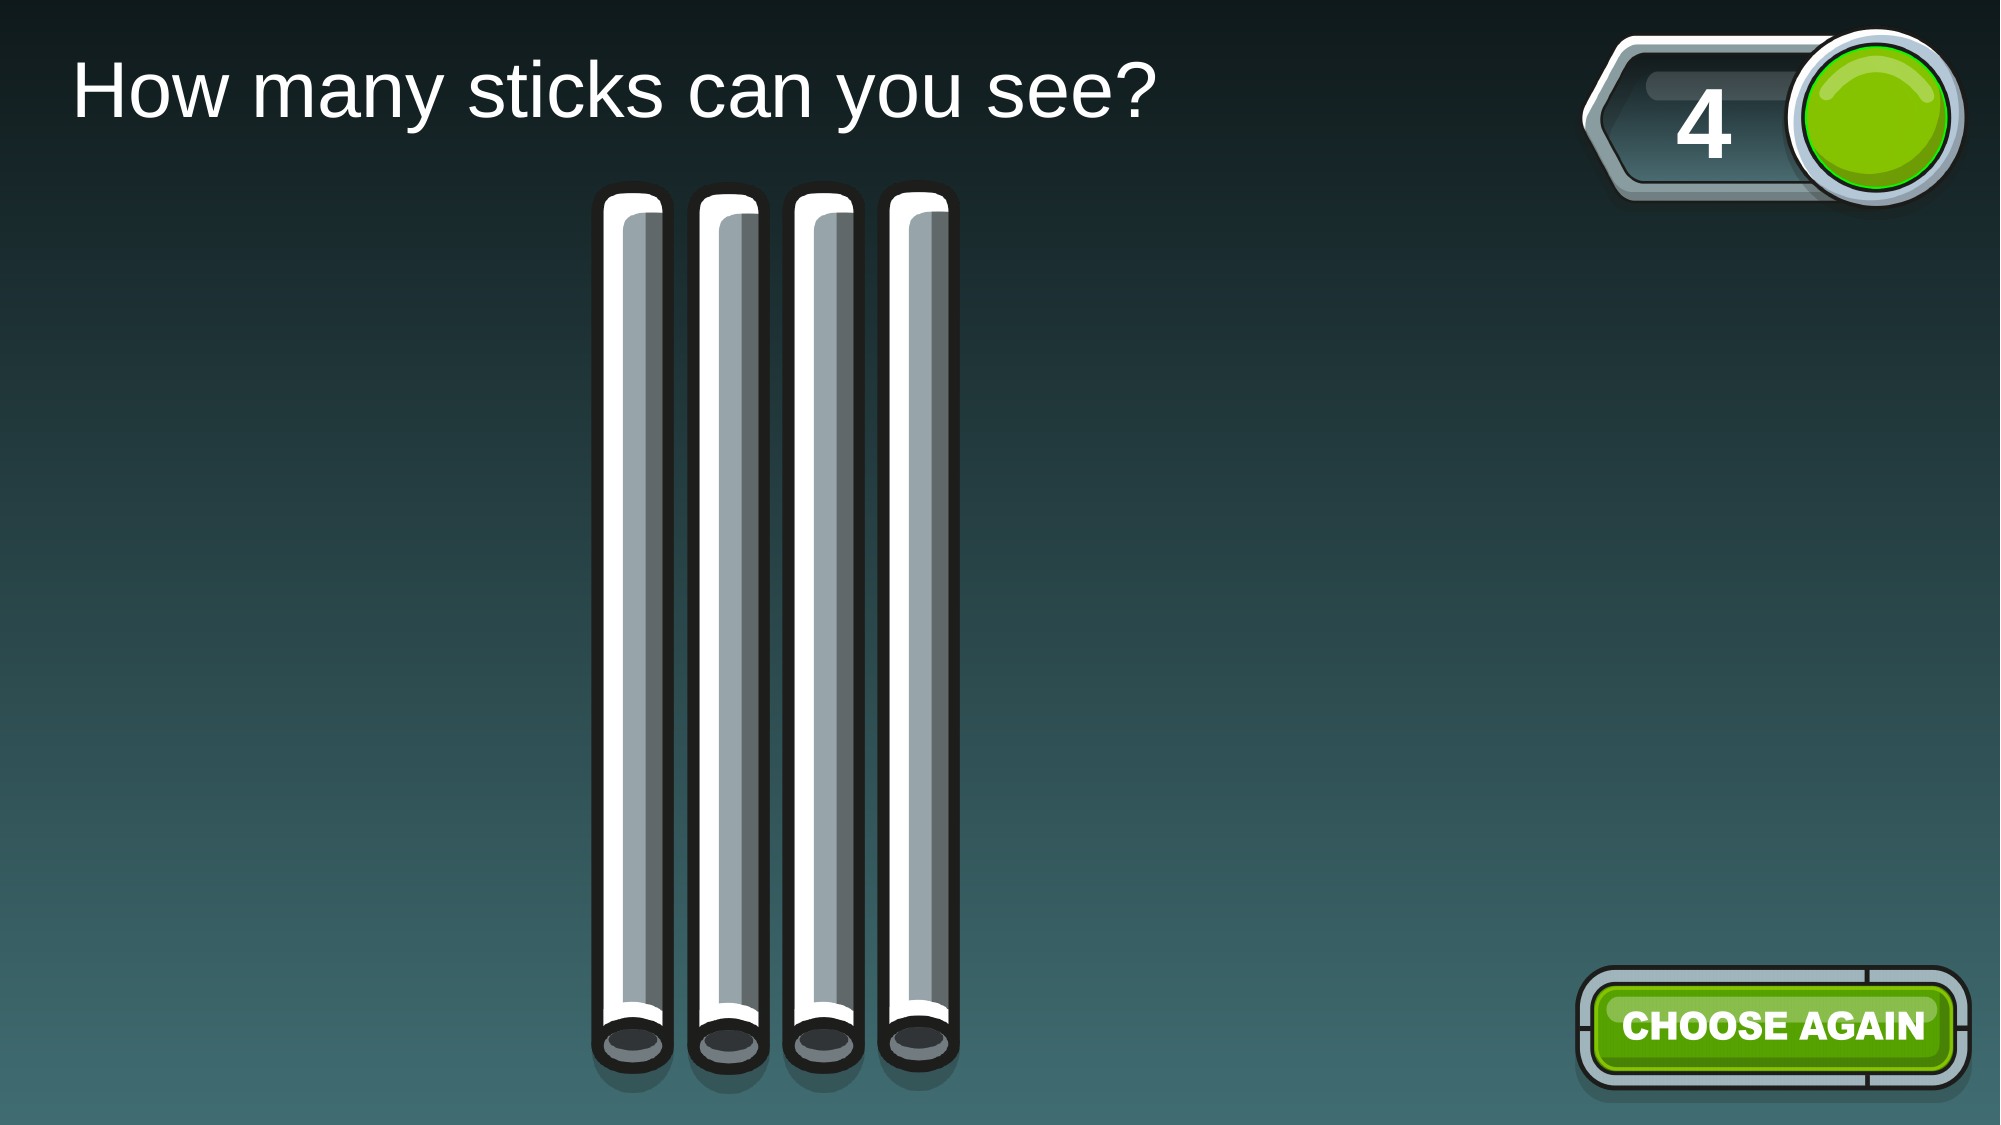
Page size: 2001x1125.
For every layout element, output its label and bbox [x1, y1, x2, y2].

picture [1575, 965, 1972, 1104]
picture [686, 182, 770, 1094]
picture [782, 181, 865, 1093]
text_box [55, 30, 1252, 161]
picture [1575, 25, 1971, 221]
picture [591, 181, 674, 1093]
picture [877, 179, 960, 1092]
